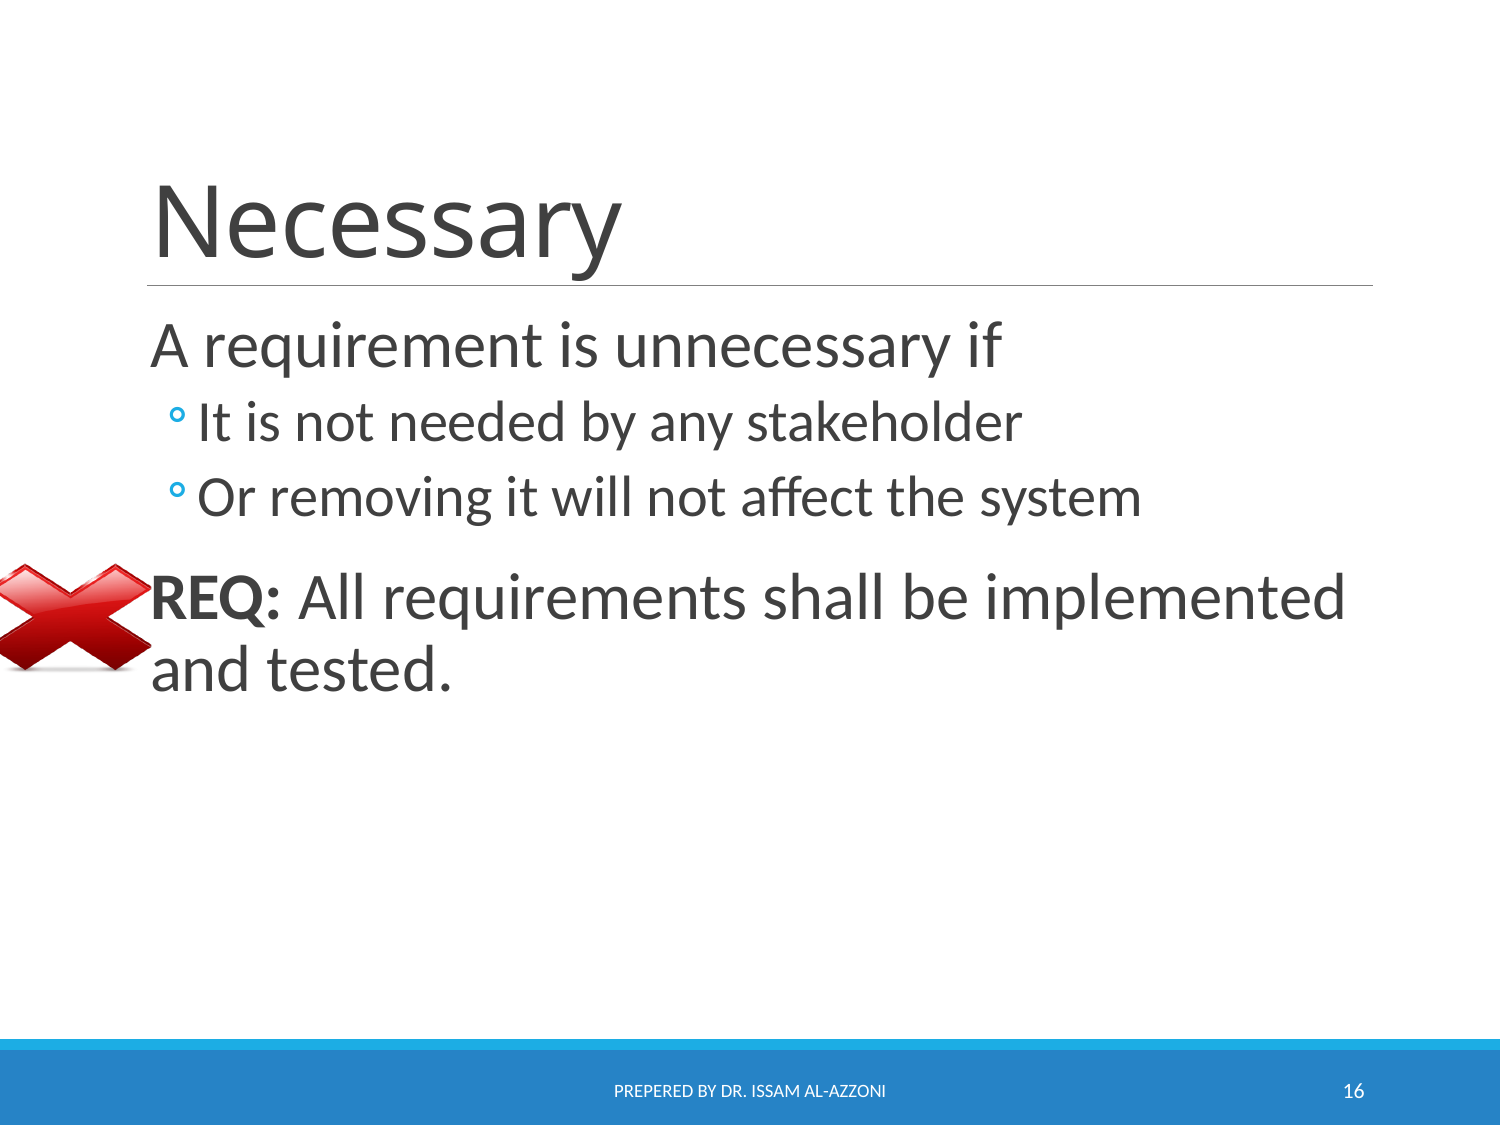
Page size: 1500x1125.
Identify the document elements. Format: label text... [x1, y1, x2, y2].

picture [0, 561, 158, 676]
title Necessary [135, 47, 1373, 285]
footer Prepered by Dr. Issam Al-Azzoni [453, 1059, 1047, 1120]
list A requirement is unnecessary if It is not needed by any stakeholder Or removing it will not affect the system REQ: All requirements shall be implemented and tested. [135, 302, 1373, 963]
slide_number 16 [1218, 1059, 1380, 1120]
